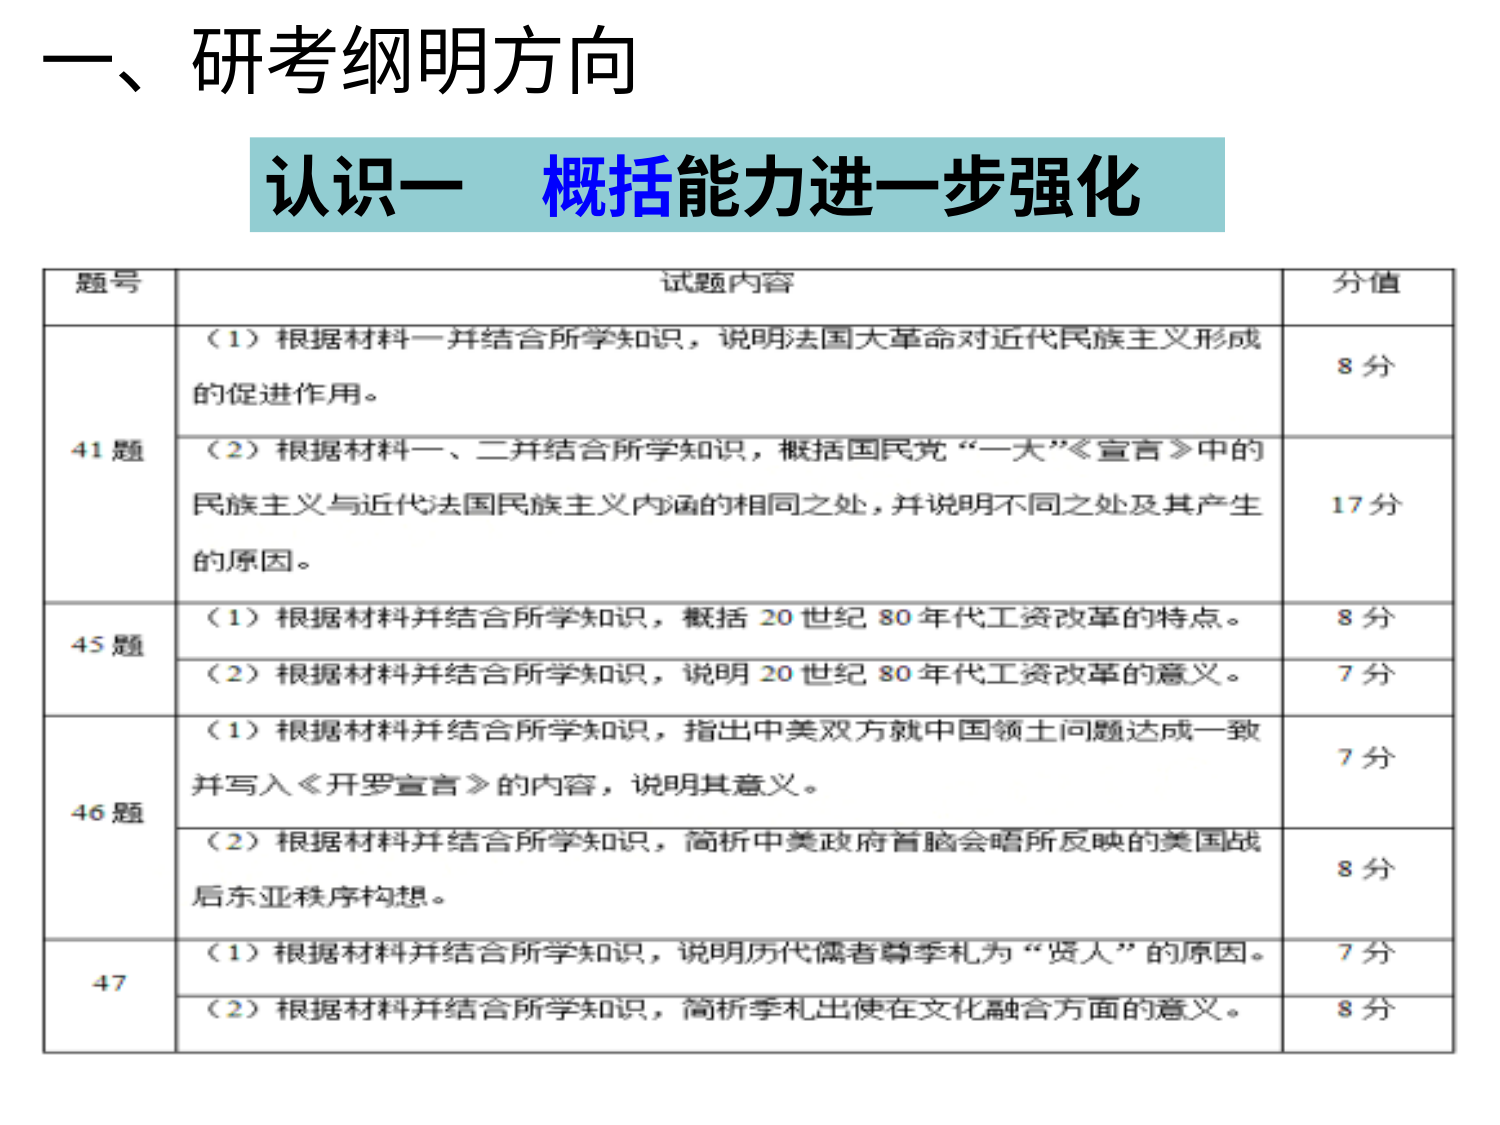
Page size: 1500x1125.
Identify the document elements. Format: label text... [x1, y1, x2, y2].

text_box 一、研考纲明方向 [26, 6, 673, 112]
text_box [40, 258, 1460, 1125]
text_box 认识一 概括能力进一步强化 [249, 137, 1225, 233]
